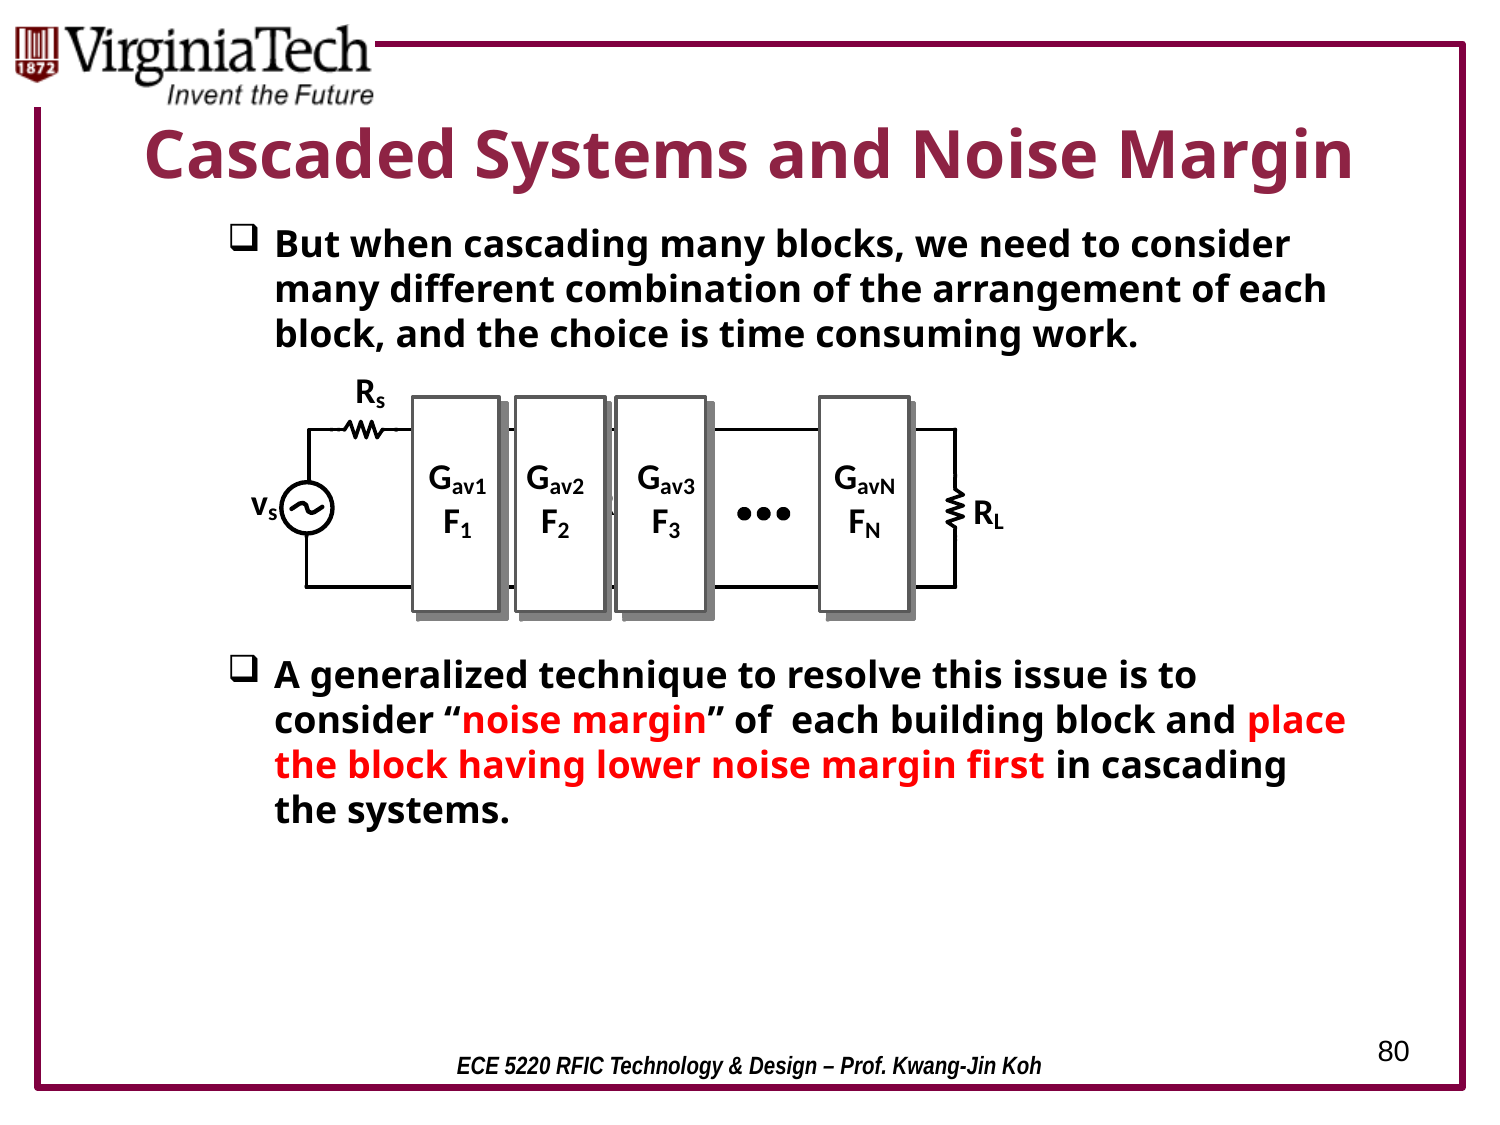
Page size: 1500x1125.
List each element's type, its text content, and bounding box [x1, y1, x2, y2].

slide_number 80 [1074, 1024, 1425, 1103]
text_box But when cascading many blocks, we need to consider many different combination of the arrangement of each block, and the choice is time consuming work. [212, 212, 1375, 363]
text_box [246, 361, 1008, 626]
text_box A generalized technique to resolve this issue is to consider “noise margin” of each building block and place the block having lower noise margin first in cascading the systems. [212, 643, 1375, 839]
title Cascaded Systems and Noise Margin [75, 104, 1425, 213]
picture [15, 24, 375, 107]
